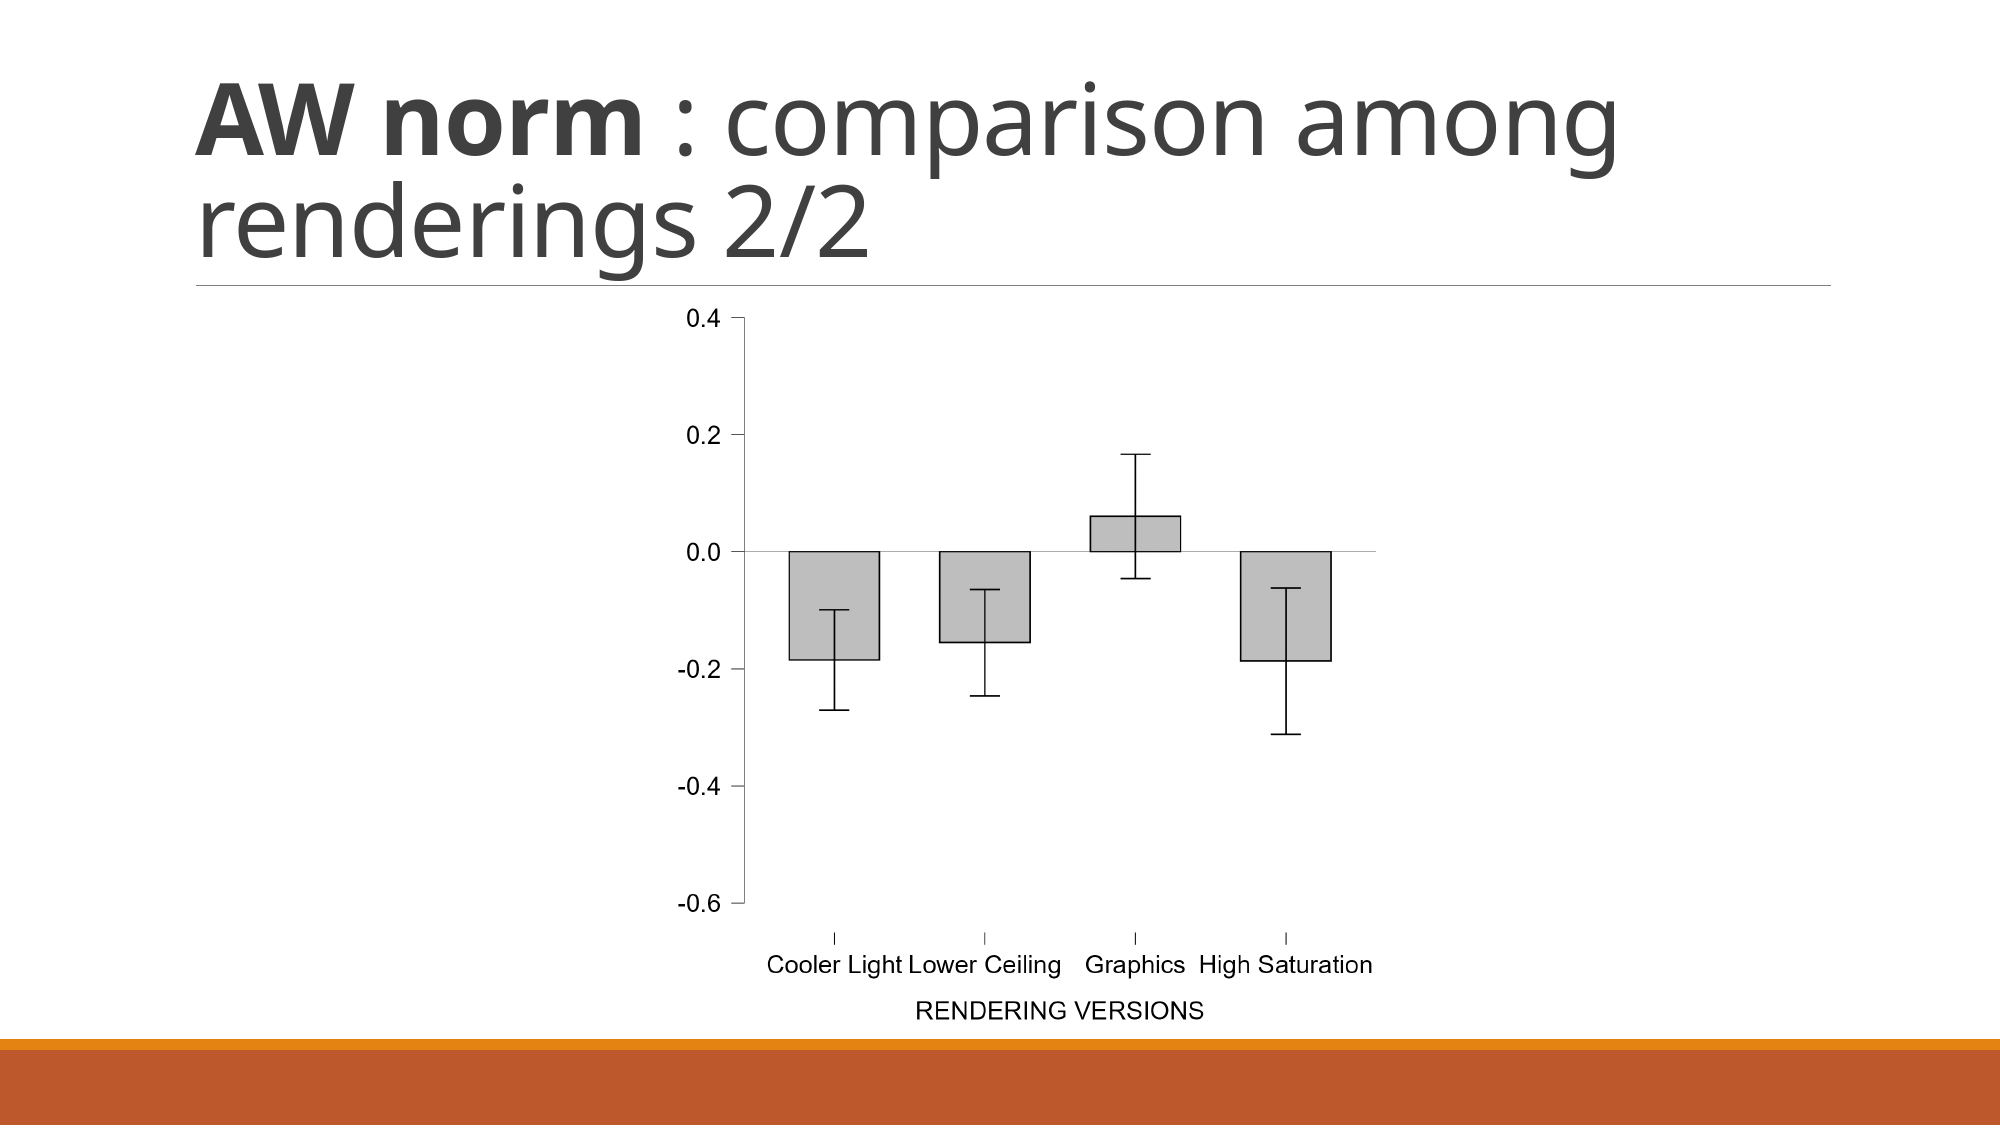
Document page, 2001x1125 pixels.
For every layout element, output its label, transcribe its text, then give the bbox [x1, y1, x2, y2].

picture [633, 287, 1377, 1031]
title AW norm : comparison among renderings​ 2/2 [180, 47, 1830, 285]
